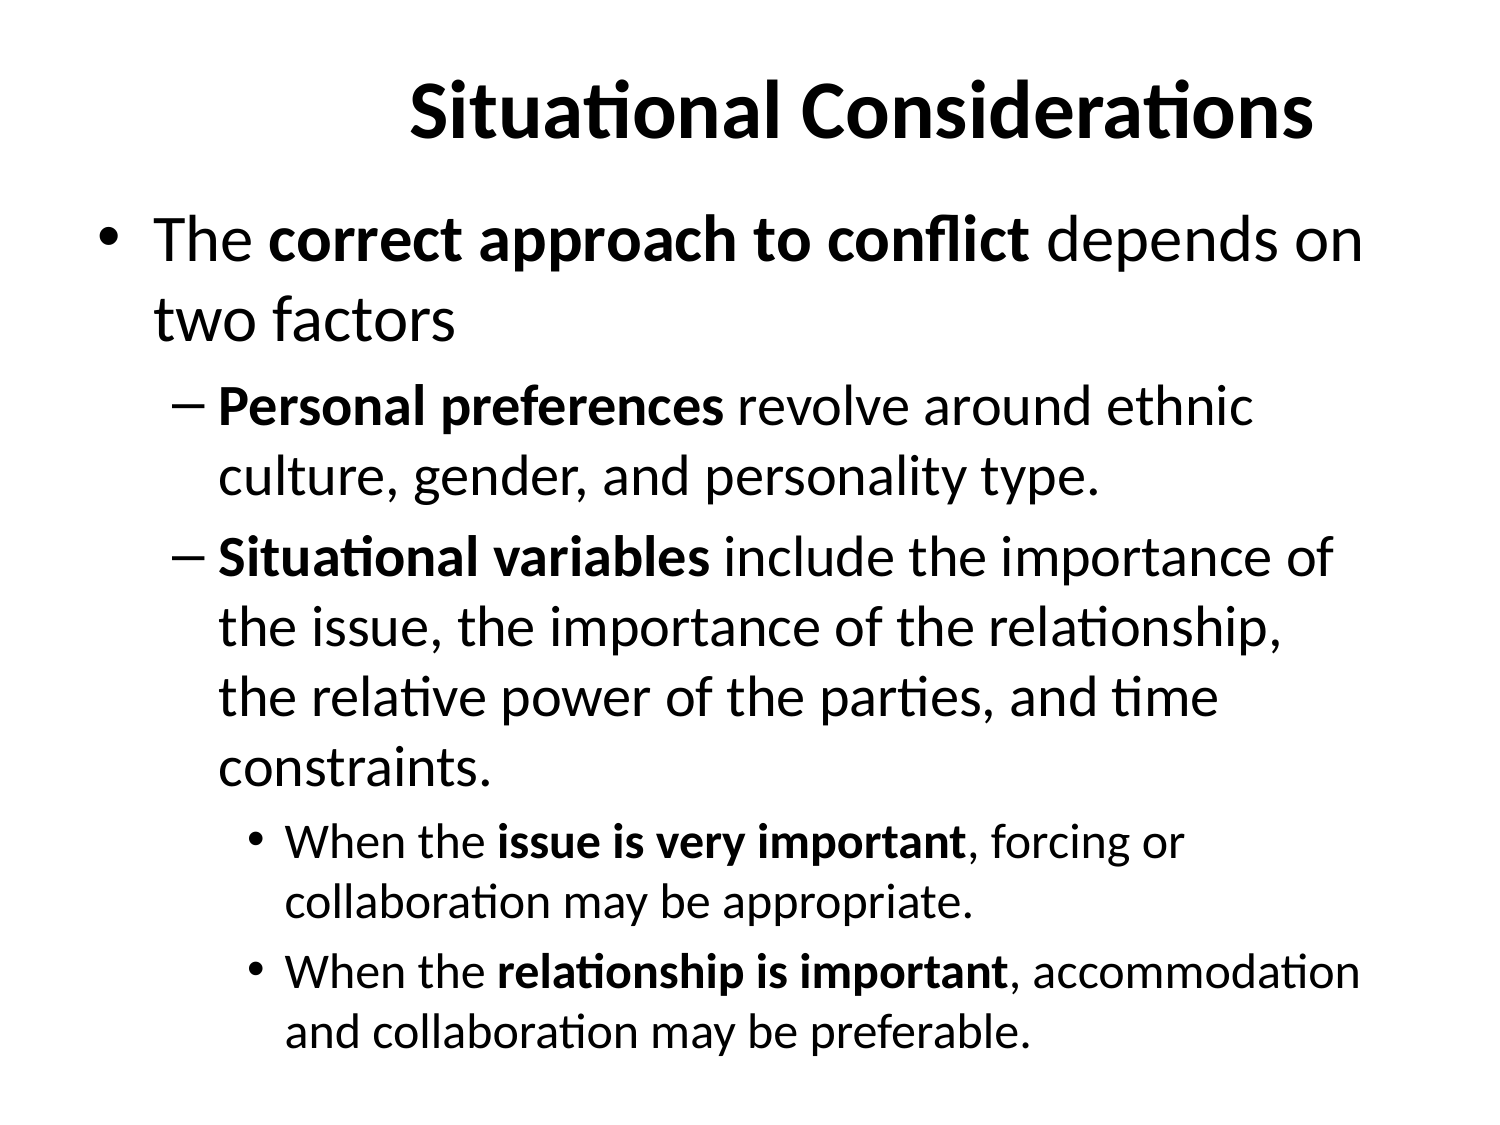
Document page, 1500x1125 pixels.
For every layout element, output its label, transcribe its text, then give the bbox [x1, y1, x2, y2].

title Situational Considerations [300, 11, 1425, 200]
list The correct approach to conflict depends on two factors Personal preferences revolve around ethnic culture, gender, and personality type. Situational variables include the importance of the issue, the importance of the relationship, the relative power of the parties, and time constraints. When the issue is very important, forcing or collaboration may be appropriate. When the relationship is important, accommodation and collaboration may be preferable. [82, 187, 1388, 1079]
